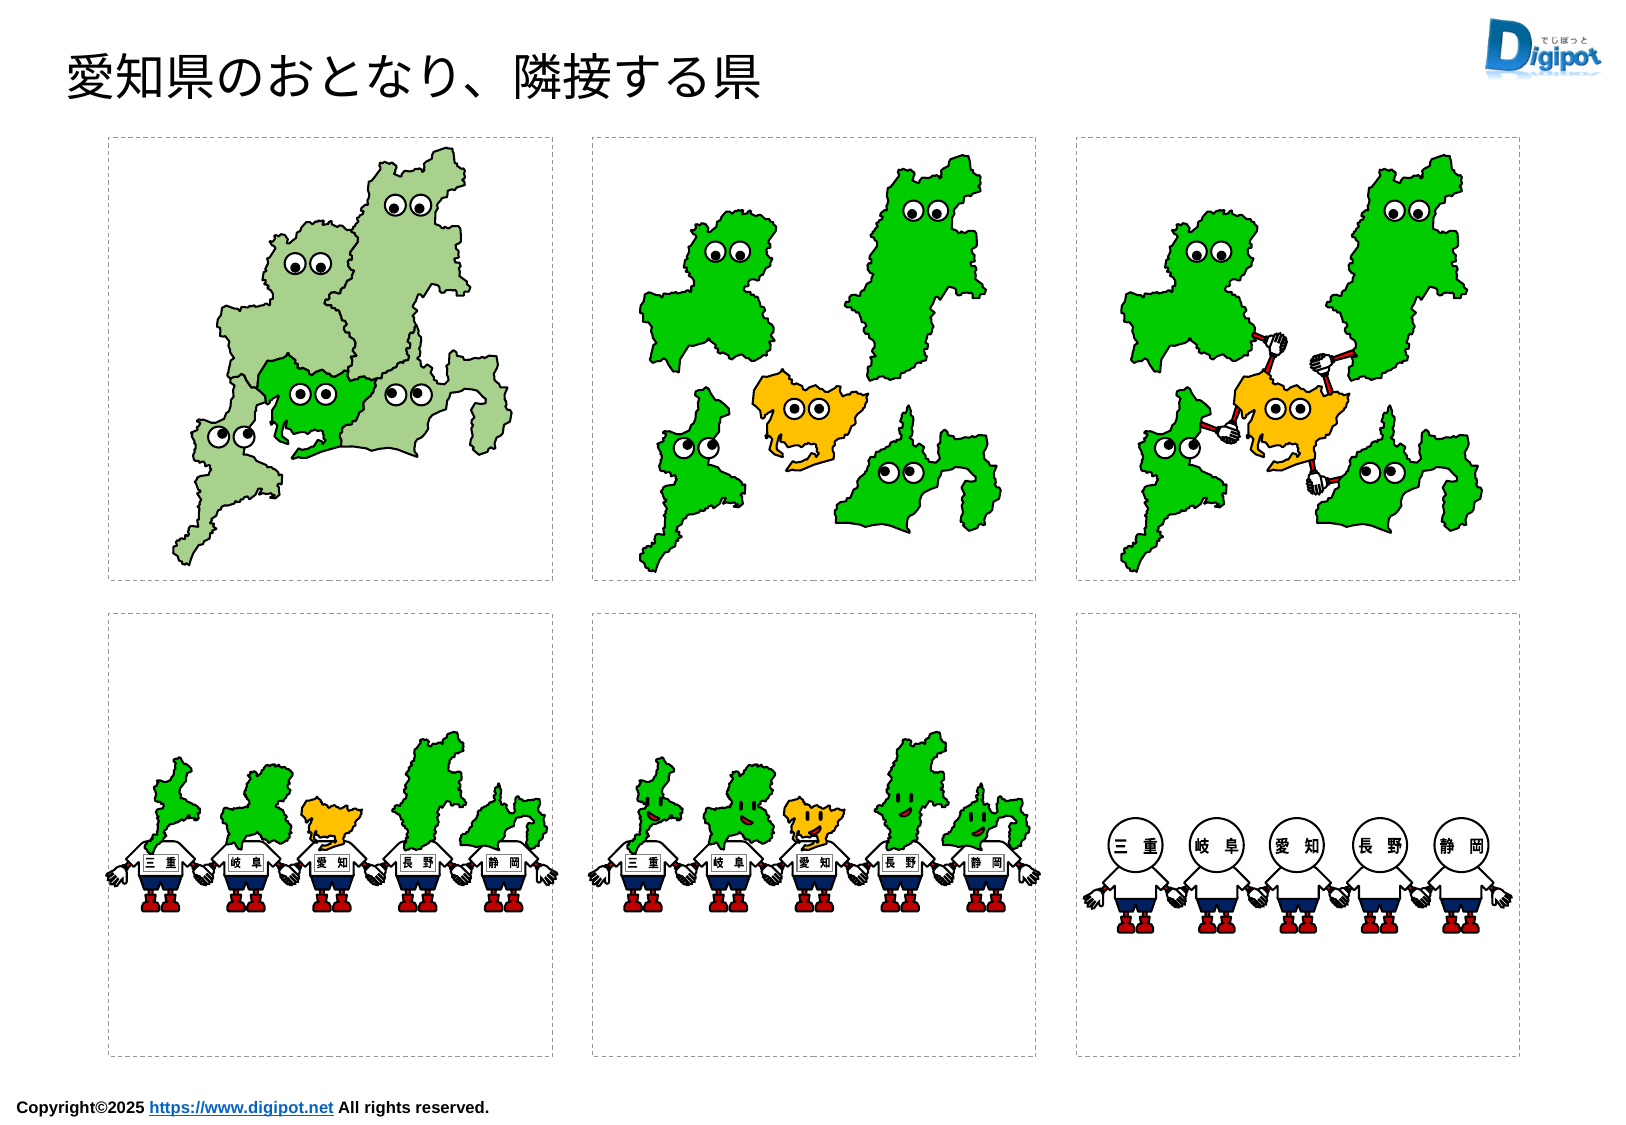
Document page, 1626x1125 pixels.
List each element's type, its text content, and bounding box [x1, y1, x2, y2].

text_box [107, 731, 556, 912]
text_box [1084, 817, 1511, 933]
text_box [1121, 154, 1483, 573]
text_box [640, 154, 1001, 573]
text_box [173, 147, 512, 566]
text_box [589, 731, 1039, 912]
picture [1485, 18, 1602, 82]
text_box 愛知県のおとなり、隣接する県 [50, 38, 777, 113]
